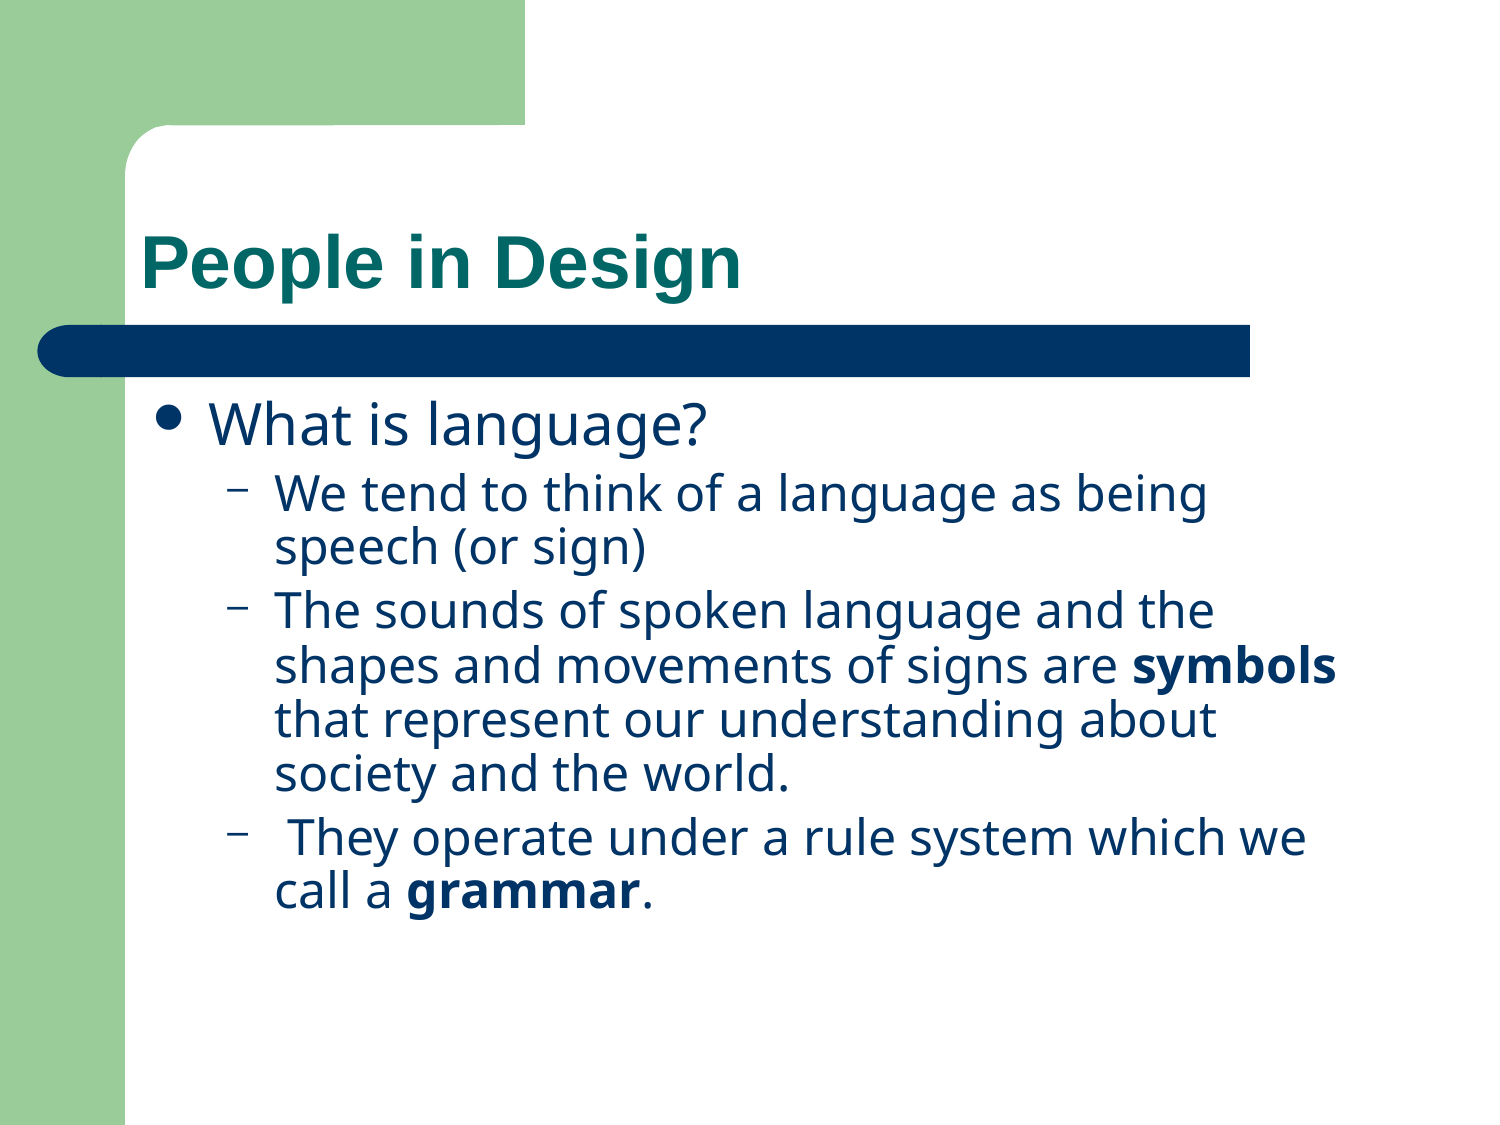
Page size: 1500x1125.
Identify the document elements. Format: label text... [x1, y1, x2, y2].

list What is language? We tend to think of a language as being speech (or sign) The sounds of spoken language and the shapes and movements of signs are symbols that represent our understanding about society and the world. They operate under a rule system which we call a grammar. [137, 387, 1400, 999]
title People in Design [124, 124, 1426, 313]
